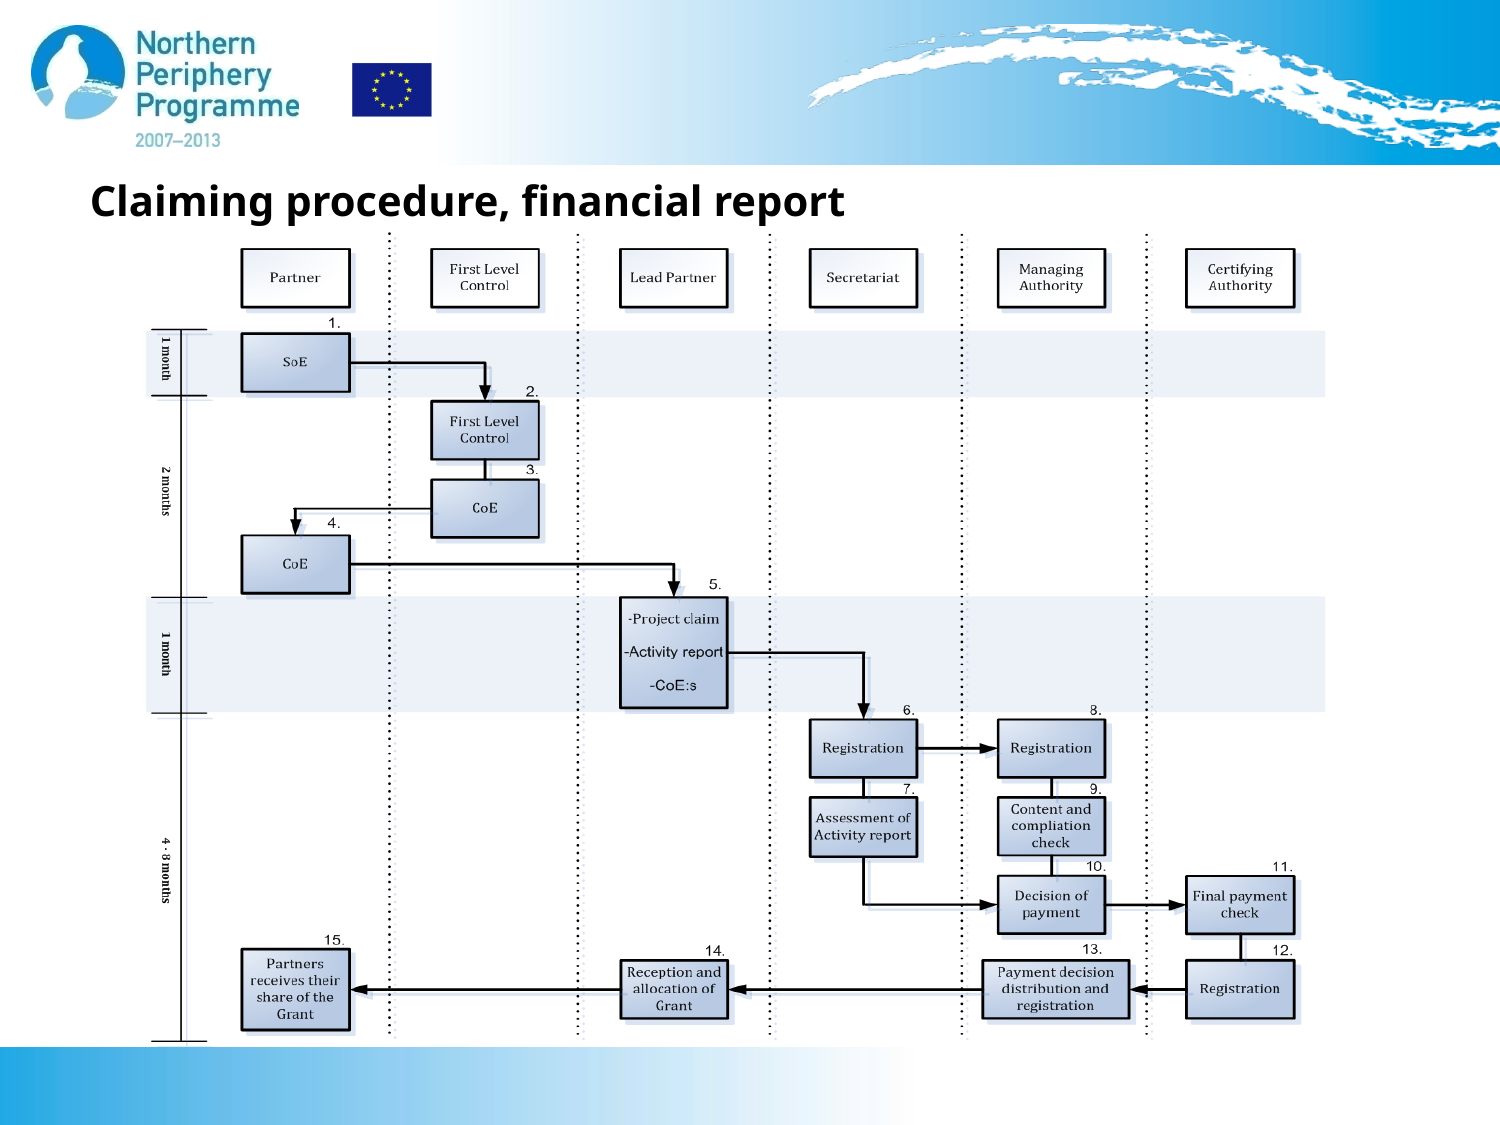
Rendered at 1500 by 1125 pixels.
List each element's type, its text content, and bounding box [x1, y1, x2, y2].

picture [1476, 100, 1500, 107]
picture [31, 25, 75, 147]
picture [297, 0, 1500, 165]
picture [0, 226, 1412, 1125]
text_box Claiming procedure, financial report [75, 20, 1313, 233]
